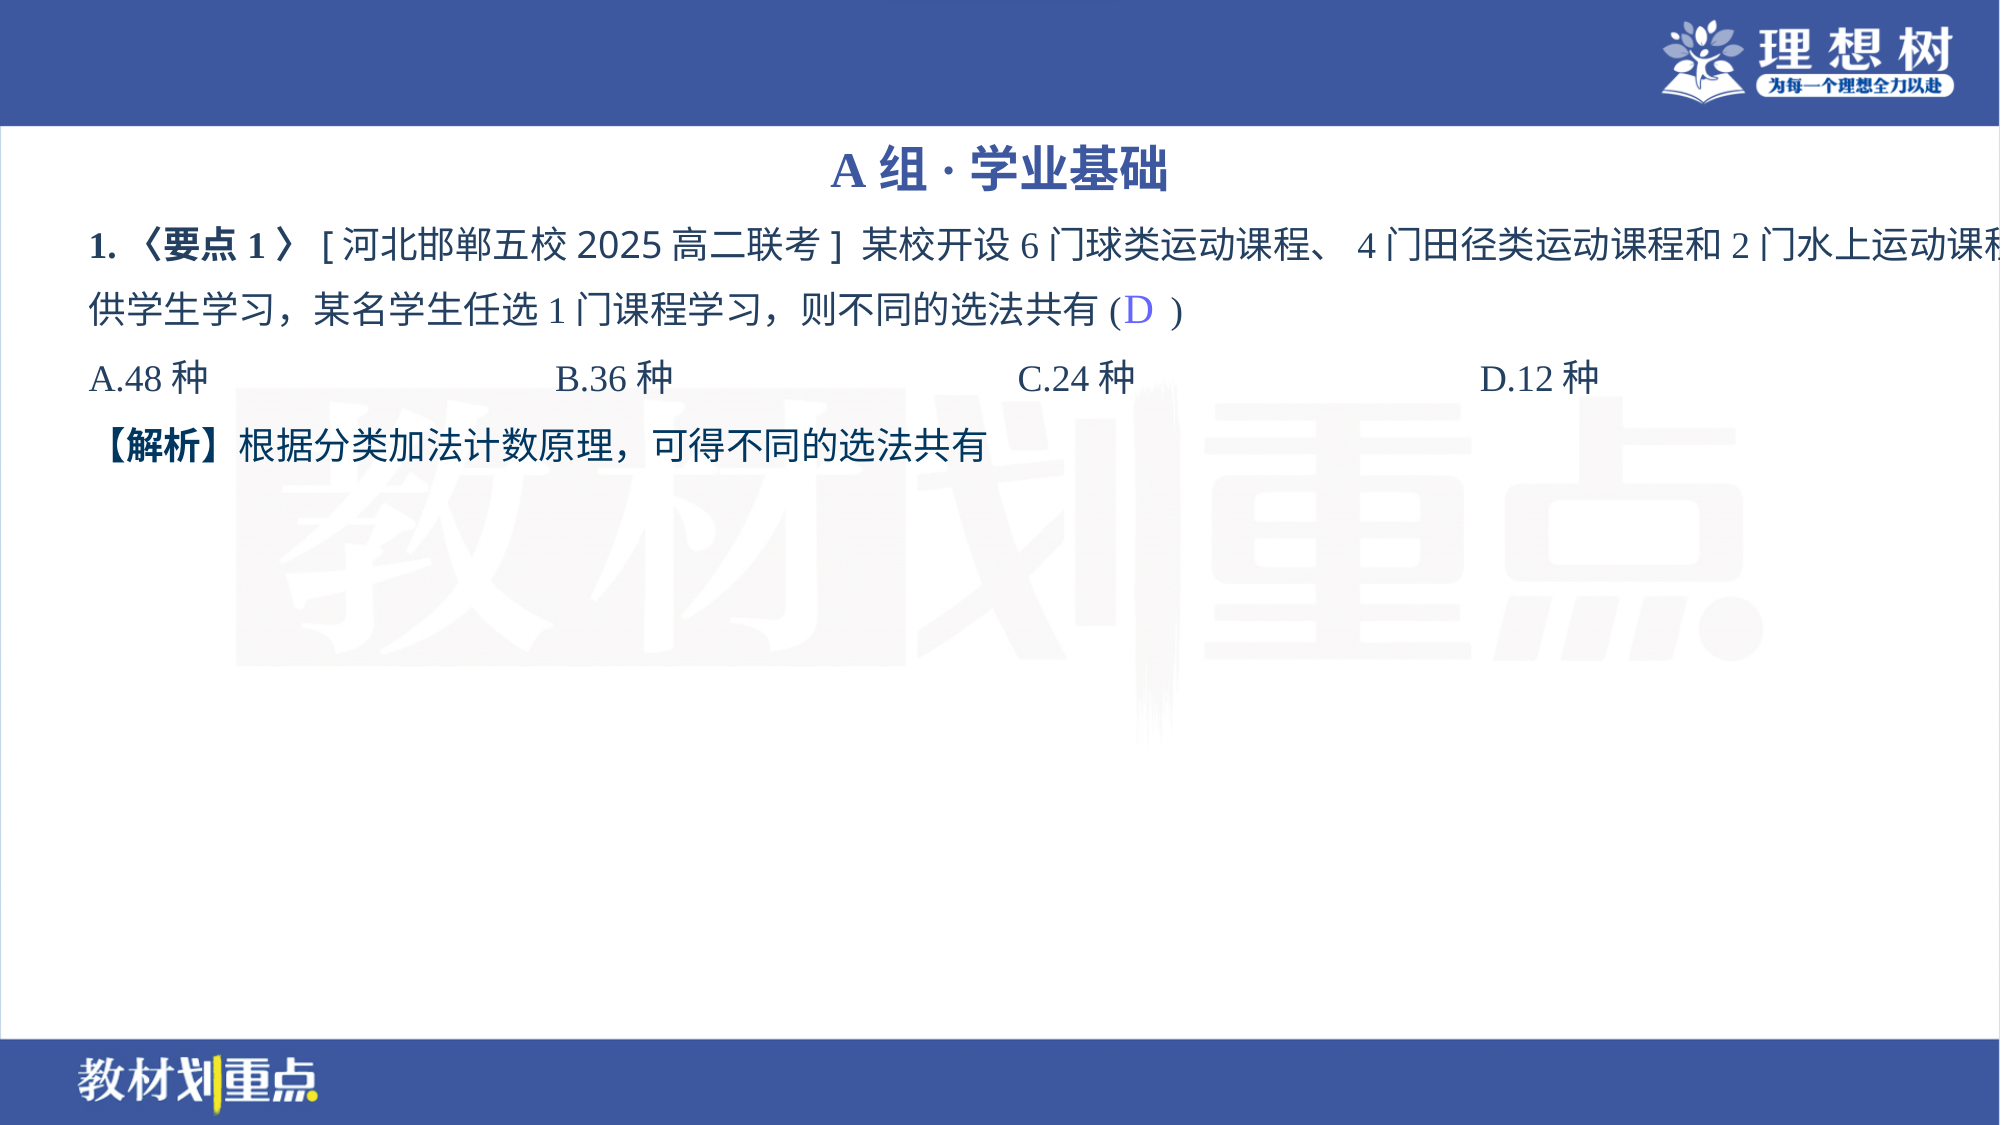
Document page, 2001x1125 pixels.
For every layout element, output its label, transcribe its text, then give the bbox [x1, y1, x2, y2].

text_box A.48种 B.36种 C.24种 D.12种 [88, 332, 1911, 392]
text_box A组·学业基础 [88, 135, 1911, 196]
picture [0, 0, 2000, 1125]
text_box D [1108, 279, 1170, 330]
text_box 1.〈要点1〉[河北邯郸五校2025高二联考] 某校开设6门球类运动课程、4门田径类运动课程和2门水上运动课程 供学生学习，某名学生任选1门课程学习，则不同的选法共有( ) [88, 197, 1911, 324]
